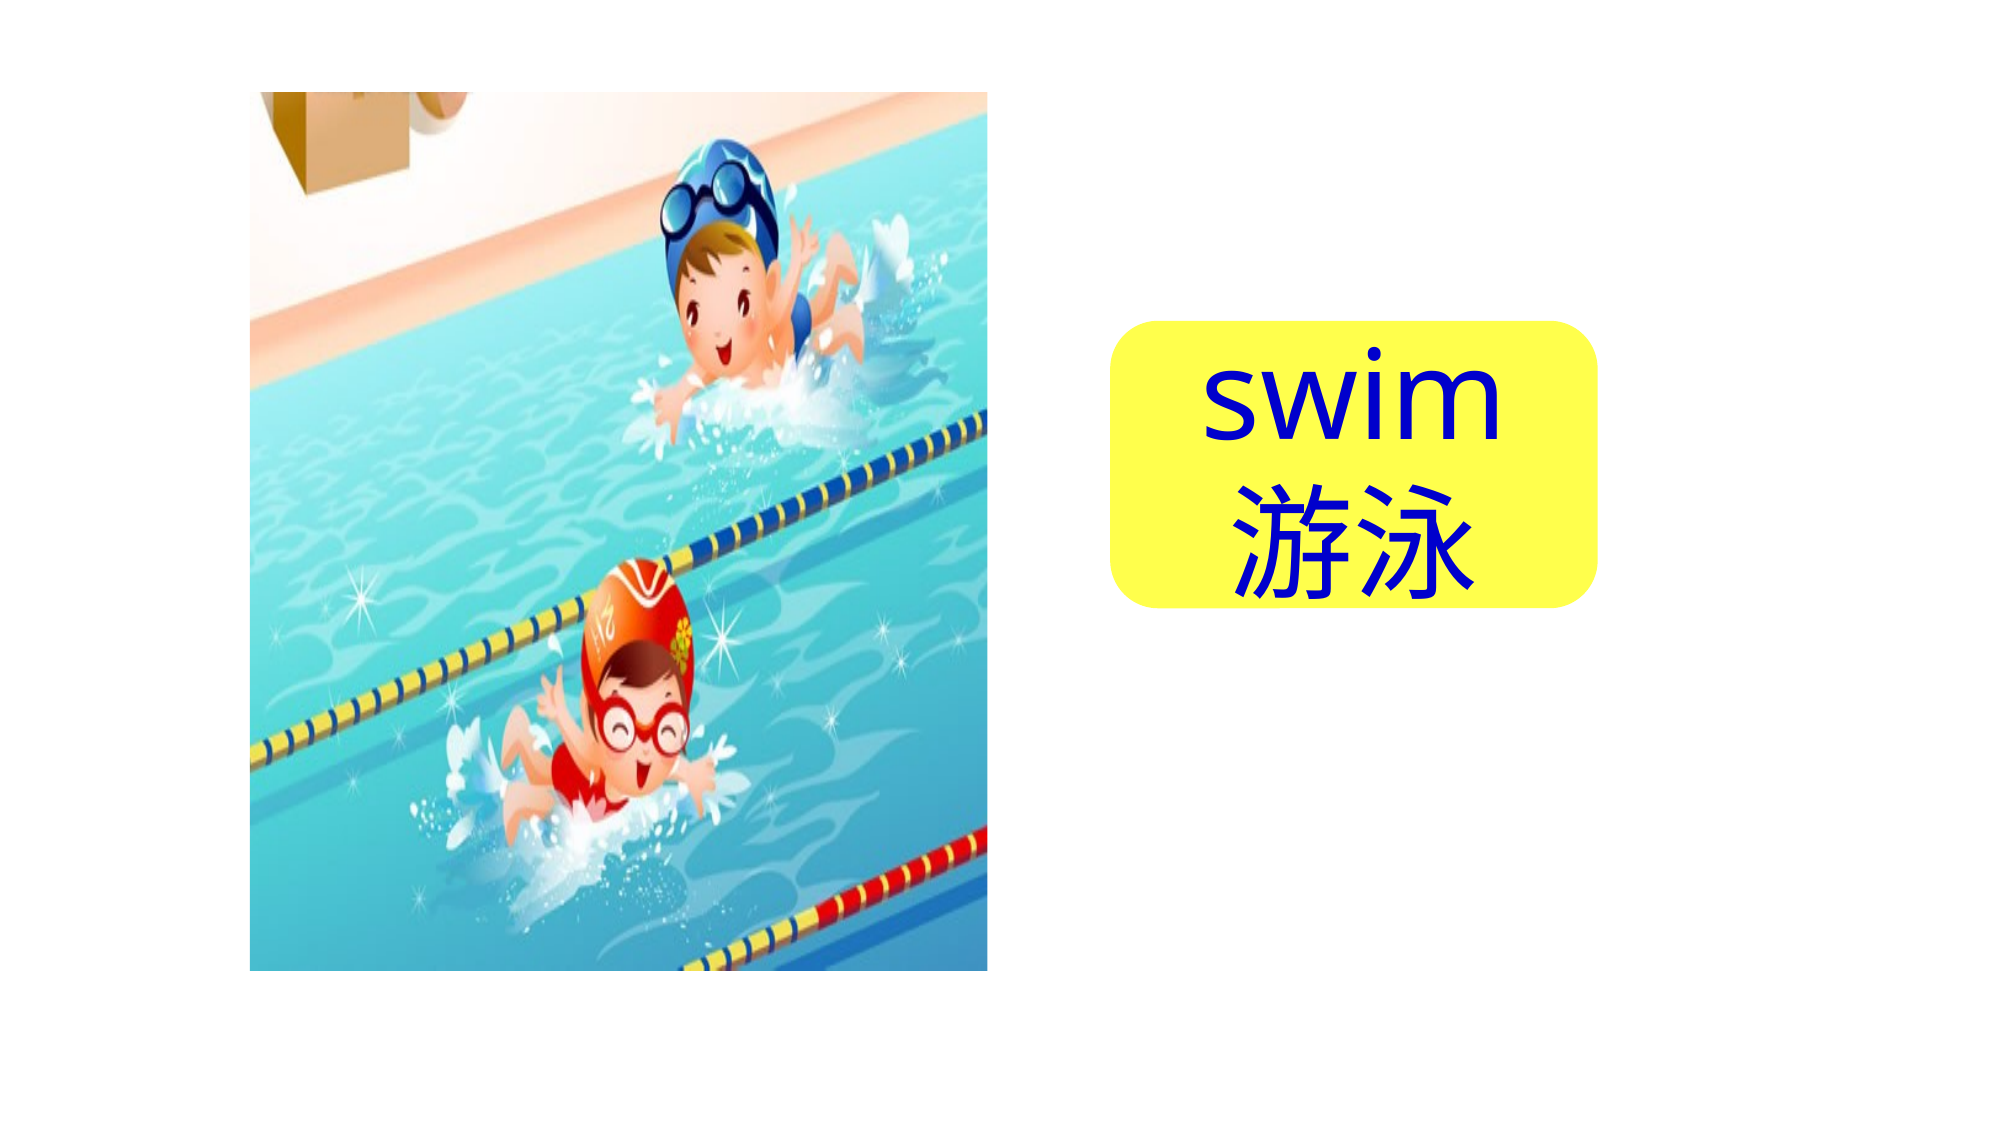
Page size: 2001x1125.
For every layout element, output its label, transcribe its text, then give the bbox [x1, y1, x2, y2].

picture [249, 92, 988, 971]
text_box swim 游泳 [1110, 320, 1598, 609]
